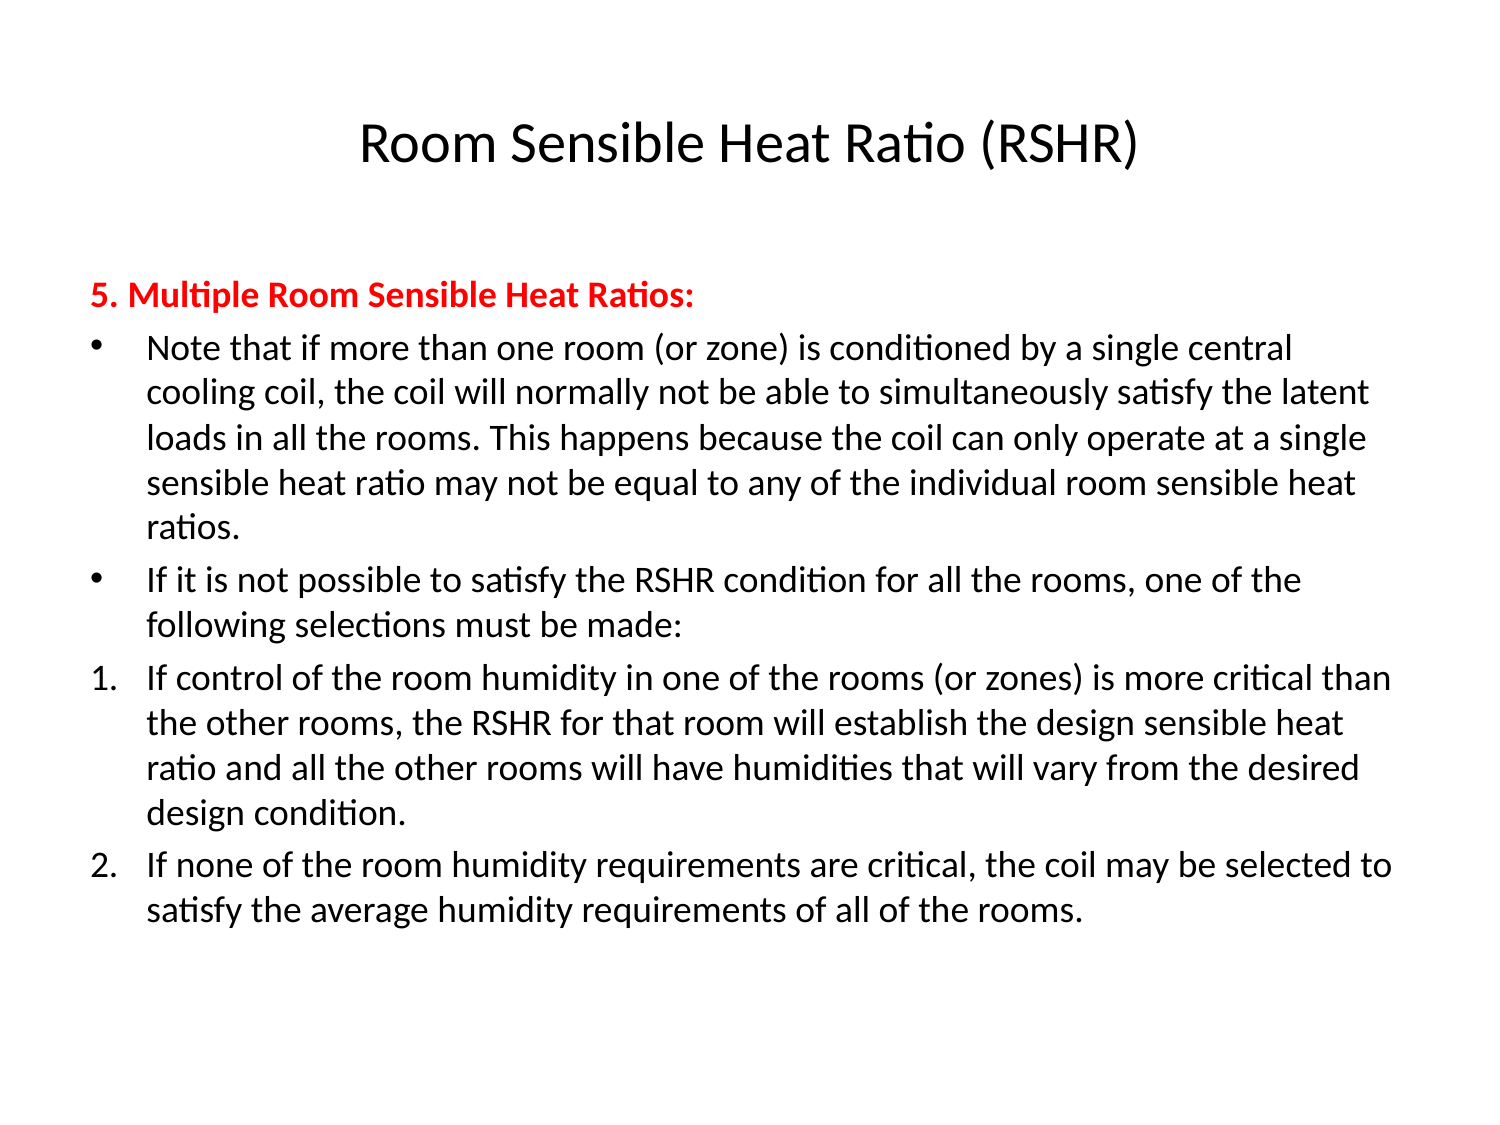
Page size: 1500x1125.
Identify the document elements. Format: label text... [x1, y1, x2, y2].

list 5. Multiple Room Sensible Heat Ratios: Note that if more than one room (or zone) is conditioned by a single central cooling coil, the coil will normally not be able to simultaneously satisfy the latent loads in all the rooms. This happens because the coil can only operate at a single sensible heat ratio may not be equal to any of the individual room sensible heat ratios. If it is not possible to satisfy the RSHR condition for all the rooms, one of the following selections must be made: If control of the room humidity in one of the rooms (or zones) is more critical than the other rooms, the RSHR for that room will establish the design sensible heat ratio and all the other rooms will have humidities that will vary from the desired design condition. If none of the room humidity requirements are critical, the coil may be selected to satisfy the average humidity requirements of all of the rooms. [75, 262, 1425, 1005]
title Room Sensible Heat Ratio (RSHR) [75, 45, 1425, 233]
